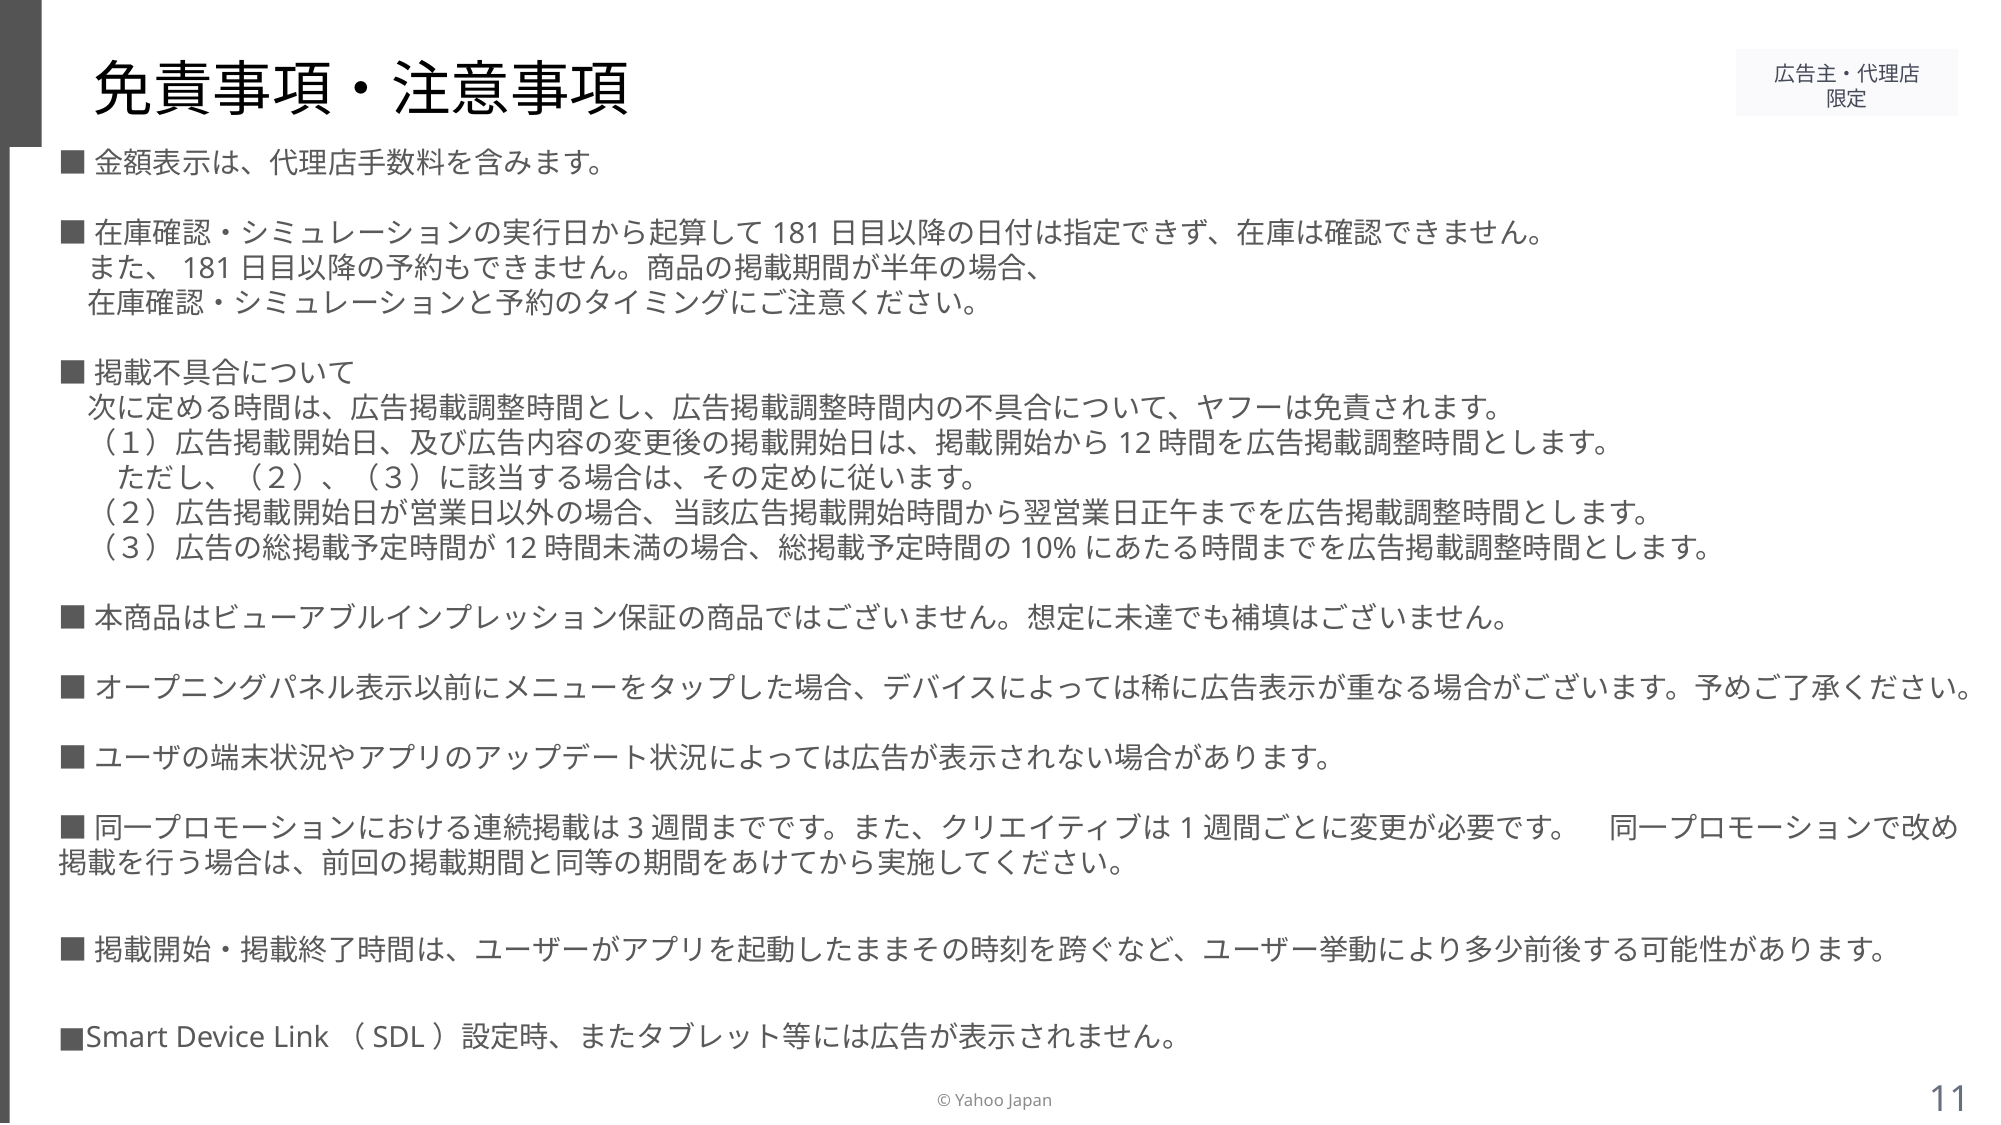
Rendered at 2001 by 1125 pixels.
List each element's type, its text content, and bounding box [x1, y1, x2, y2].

text_box ■金額表示は、代理店手数料を含みます。 ■在庫確認・シミュレーションの実行日から起算して181日目以降の日付は指定できず、在庫は確認できません。 また、181日目以降の予約もできません。商品の掲載期間が半年の場合、 在庫確認・シミュレーションと予約のタイミングにご注意ください。 ■掲載不具合について 次に定める時間は、広告掲載調整時間とし、広告掲載調整時間内の不具合について、ヤフーは免責されます。 （１）広告掲載開始日、及び広告内容の変更後の掲載開始日は、掲載開始から12時間を広告掲載調整時間とします。 ただし、（２）、（３）に該当する場合は、その定めに従います。 （２）広告掲載開始日が営業日以外の場合、当該広告掲載開始時間から翌営業日正午までを広告掲載調整時間とします。 （３）広告の総掲載予定時間が12時間未満の場合、総掲載予定時間の10%にあたる時間までを広告掲載調整時間とします。 ■本商品はビューアブルインプレッション保証の商品ではございません。想定に未達でも補填はございません。 ■オープニングパネル表示以前にメニューをタップした場合、デバイスによっては稀に広告表示が重なる場合がございます。予めご了承ください。 ■ユーザの端末状況やアプリのアップデート状況によっては広告が表示されない場合があります。 ■同一プロモーションにおける連続掲載は3週間までです。また、クリエイティブは1週間ごとに変更が必要です。 同一プロモーションで改め掲載を行う場合は、前回の掲載期間と同等の期間をあけてから実施してください。 ■掲載開始・掲載終了時間は、ユーザーがアプリを起動したままその時刻を跨ぐなど、ユーザー挙動により多少前後する可能性があります。 ■Smart Device Link（SDL）設定時、またタブレット等には広告が表示されません。 [43, 137, 1985, 1125]
title 免責事項・注意事項 [78, 42, 1693, 130]
